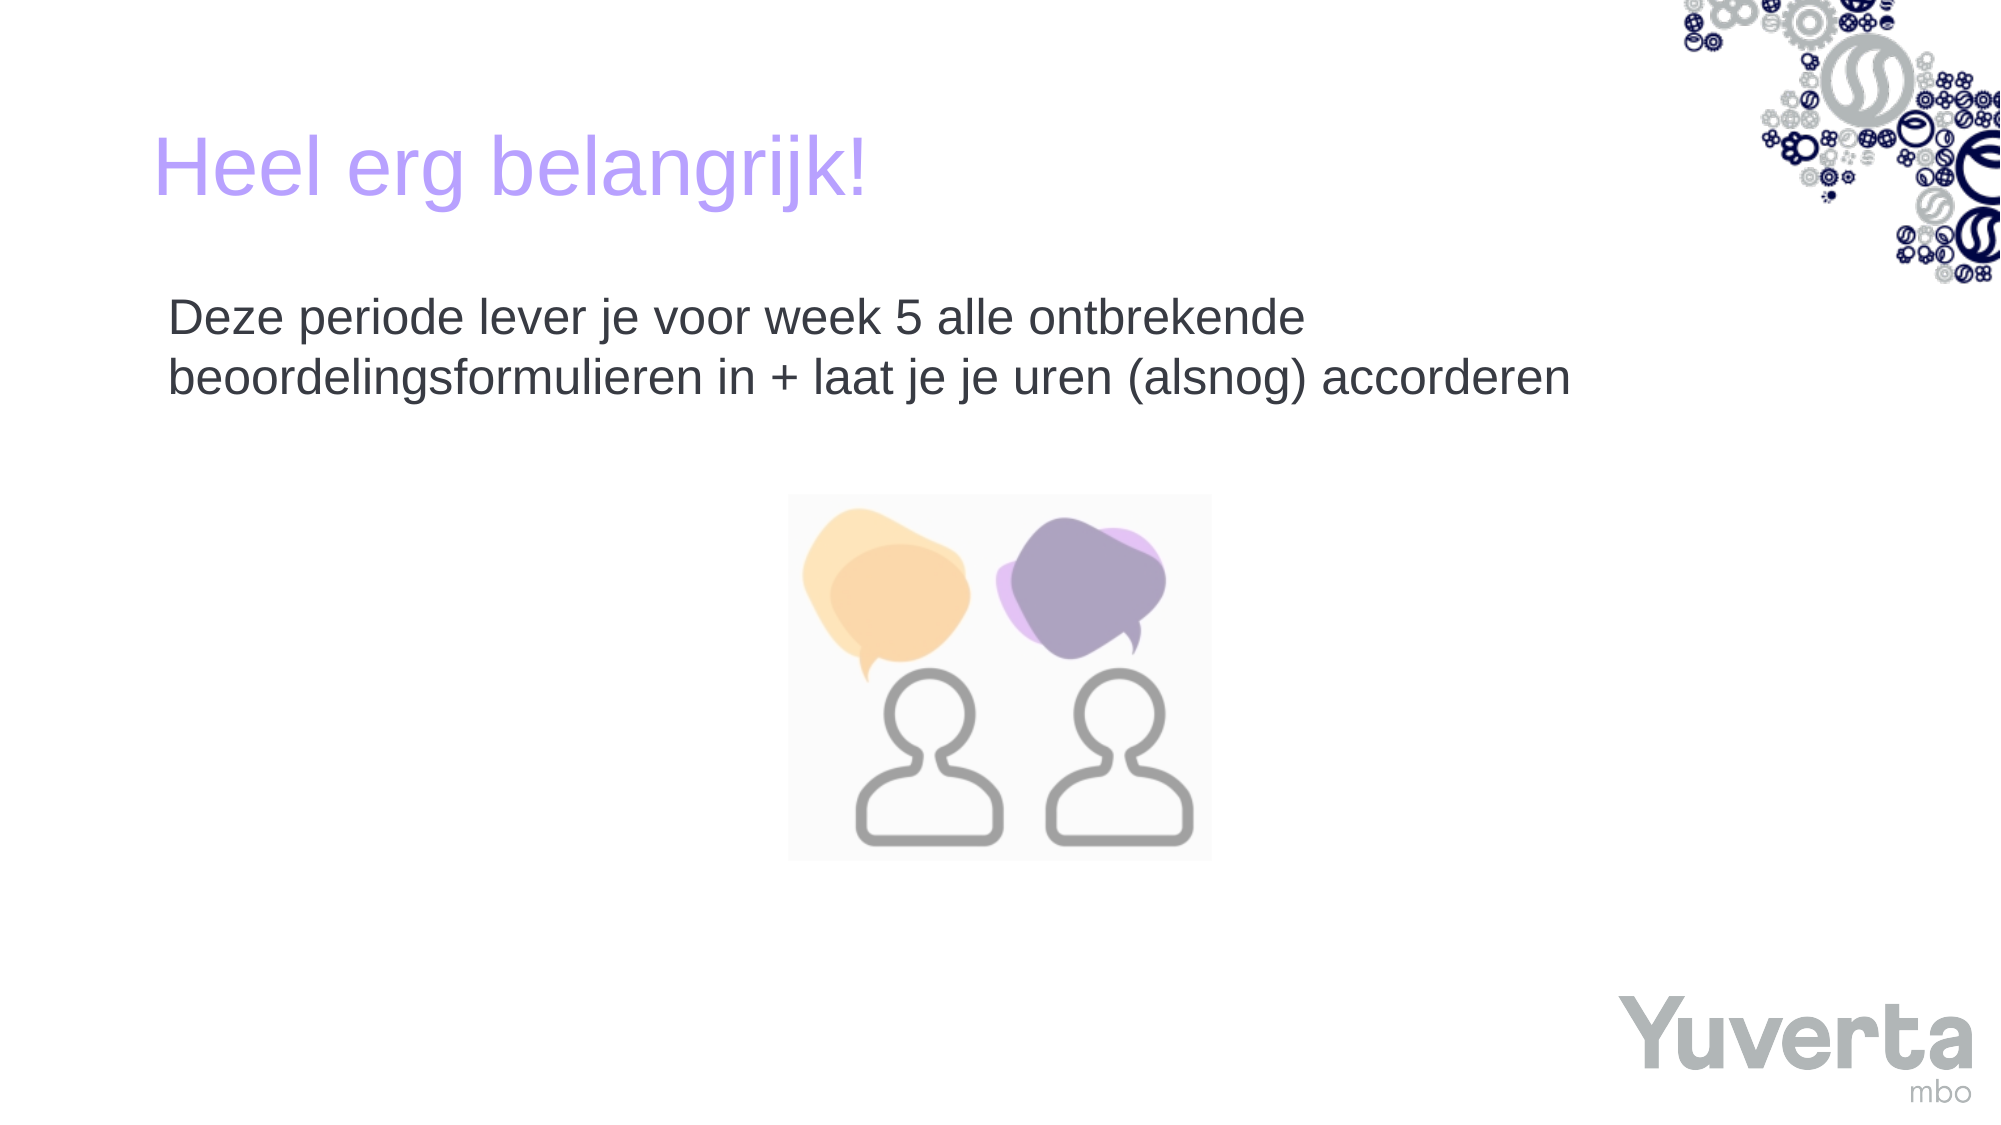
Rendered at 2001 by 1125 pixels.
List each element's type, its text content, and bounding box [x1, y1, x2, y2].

picture [0, 0, 2000, 1125]
text_box Deze periode lever je voor week 5 alle ontbrekende beoordelingsformulieren in + laat je je uren (alsnog) accorderen [153, 277, 1752, 412]
title Heel erg belangrijk! [137, 59, 1863, 278]
